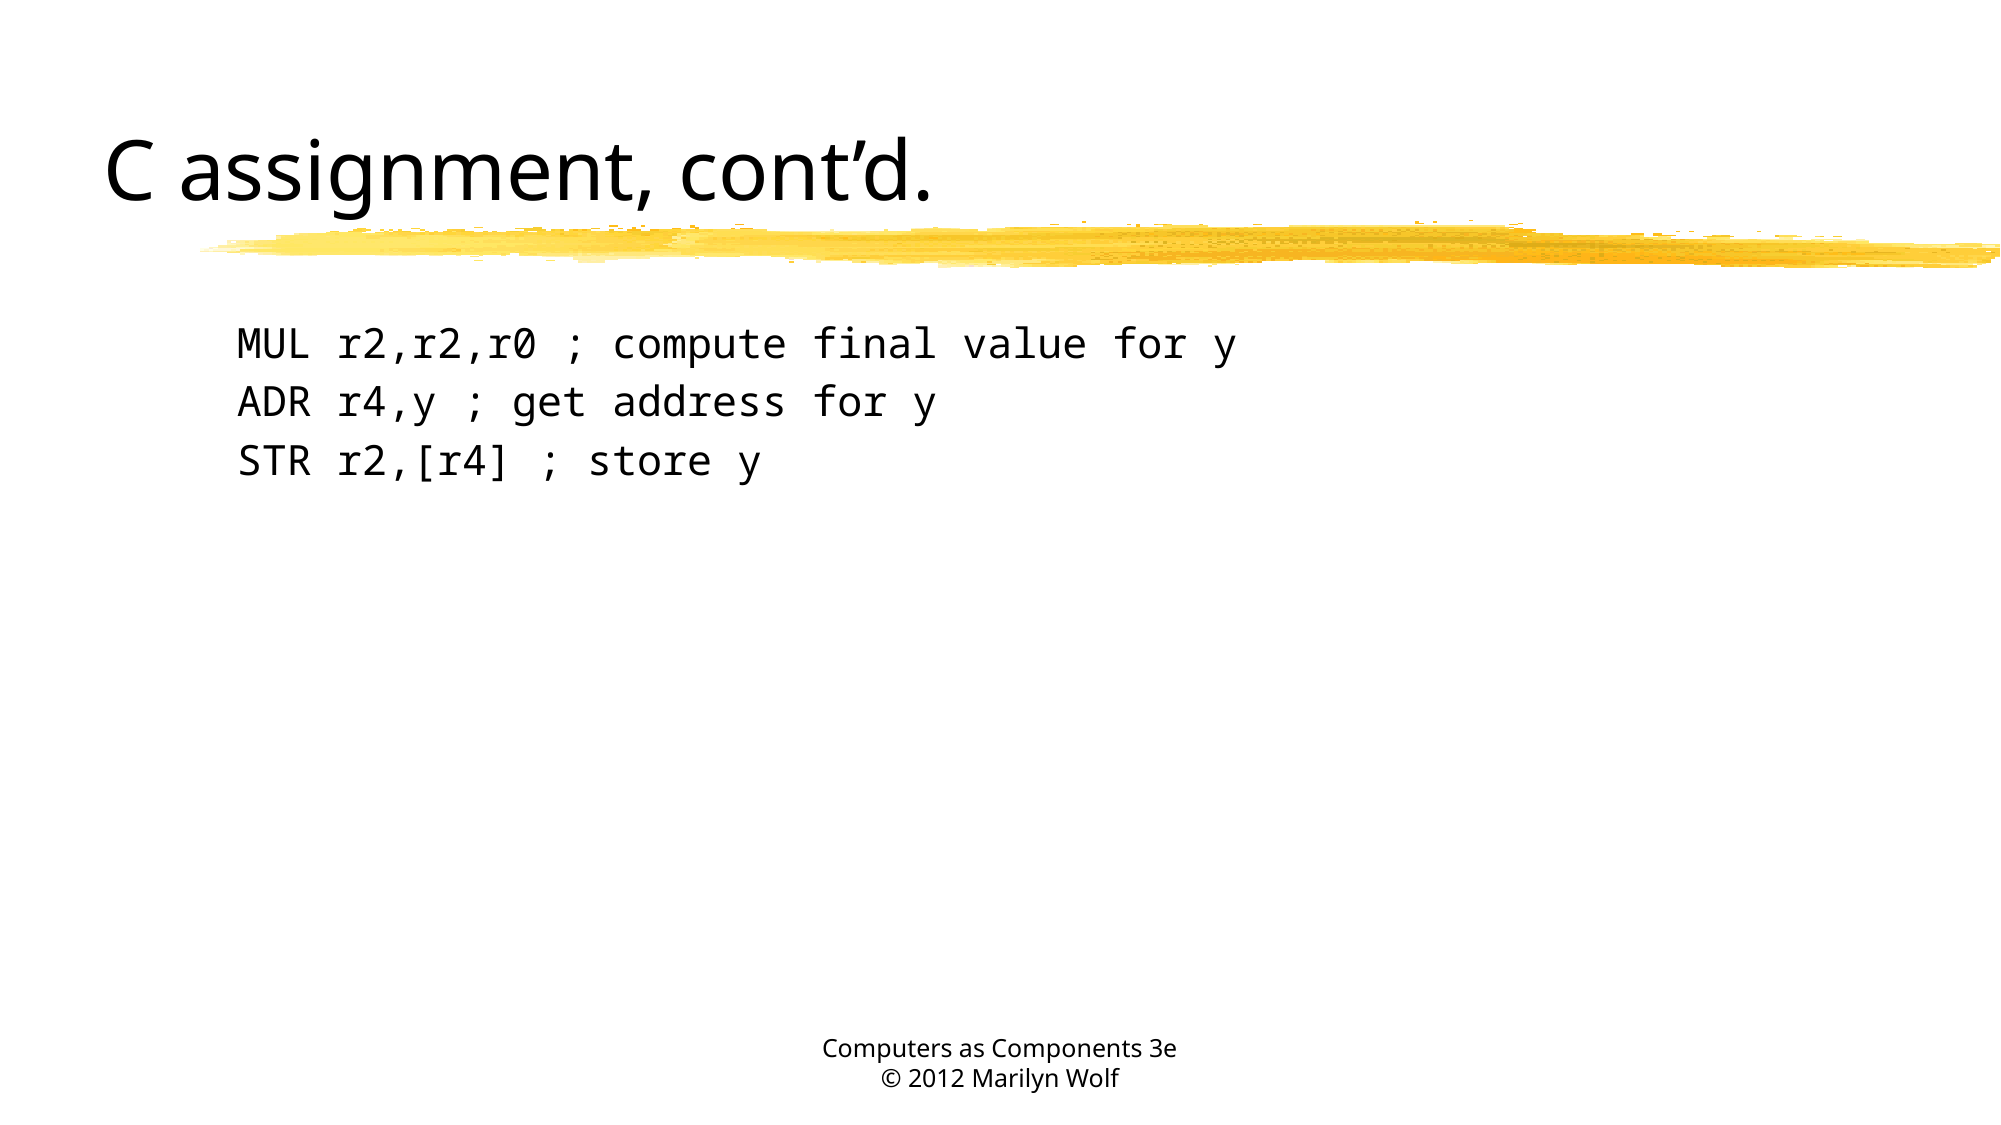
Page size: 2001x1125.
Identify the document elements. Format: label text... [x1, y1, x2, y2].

title C assignment, cont’d. [88, 37, 1790, 226]
list MUL r2,r2,r0 ; compute final value for y ADR r4,y ; get address for y STR r2,[r4] ; store y [99, 309, 1890, 994]
picture [200, 215, 2000, 279]
